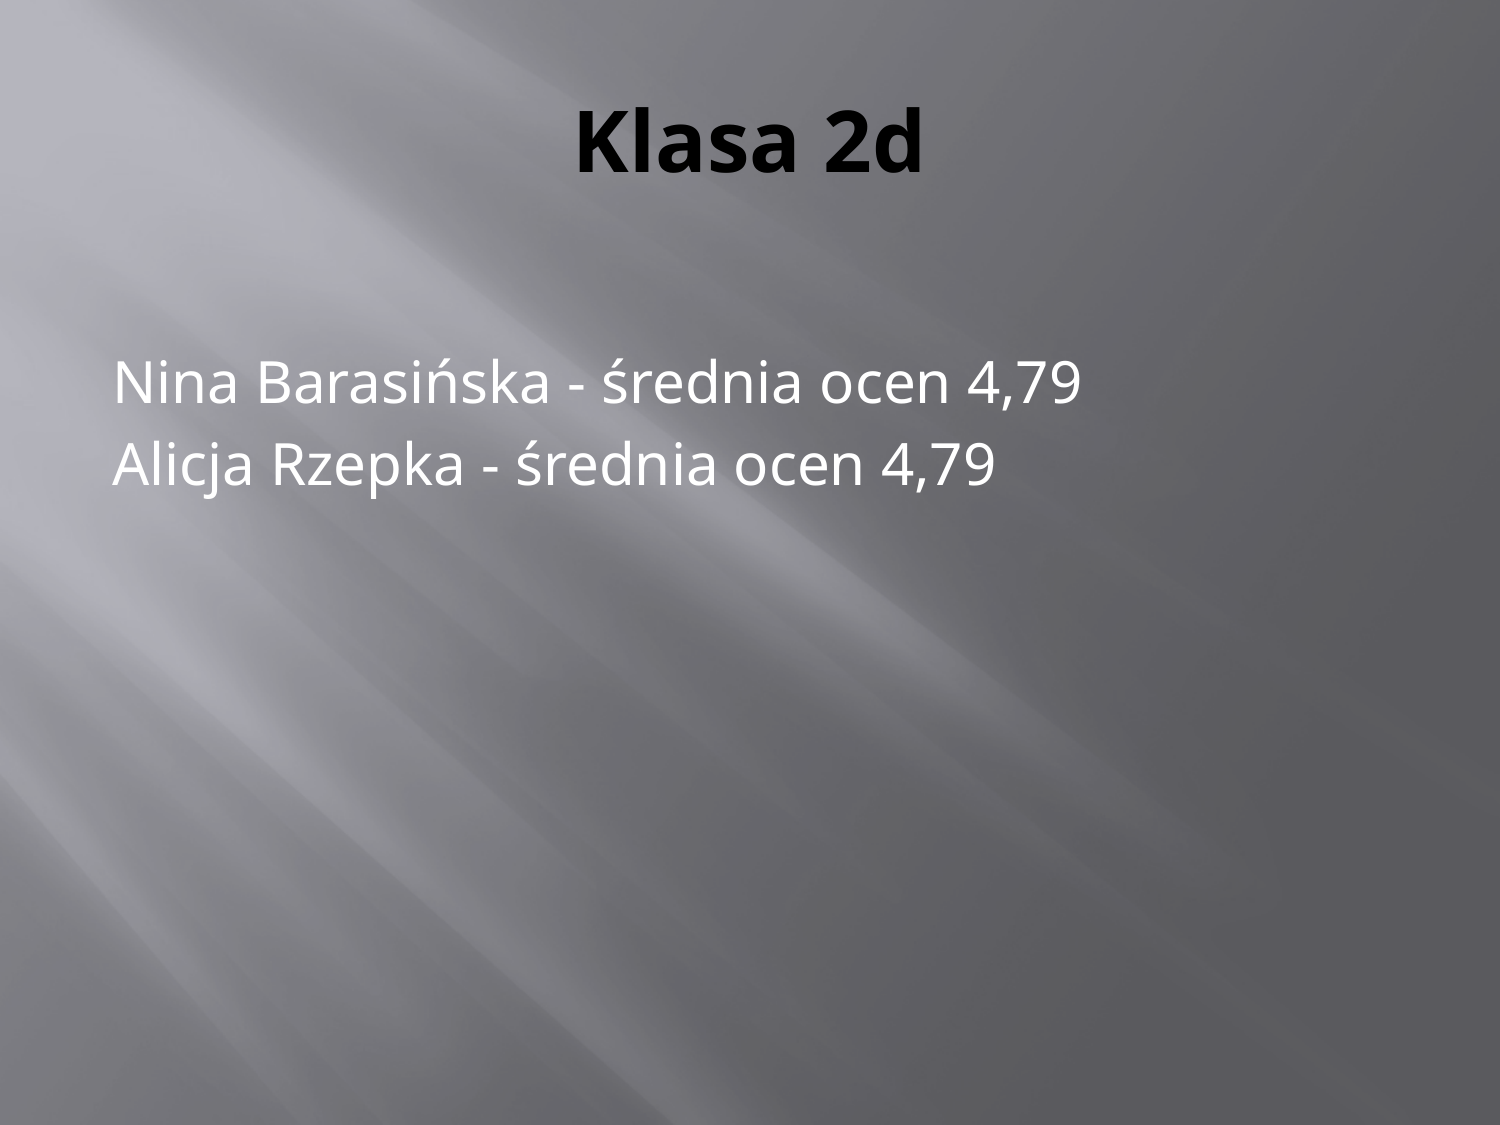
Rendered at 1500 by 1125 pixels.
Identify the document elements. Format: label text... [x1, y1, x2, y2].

list Nina Barasińska - średnia ocen 4,79 Alicja Rzepka - średnia ocen 4,79 [75, 338, 1425, 1035]
title Klasa 2d [75, 45, 1425, 233]
